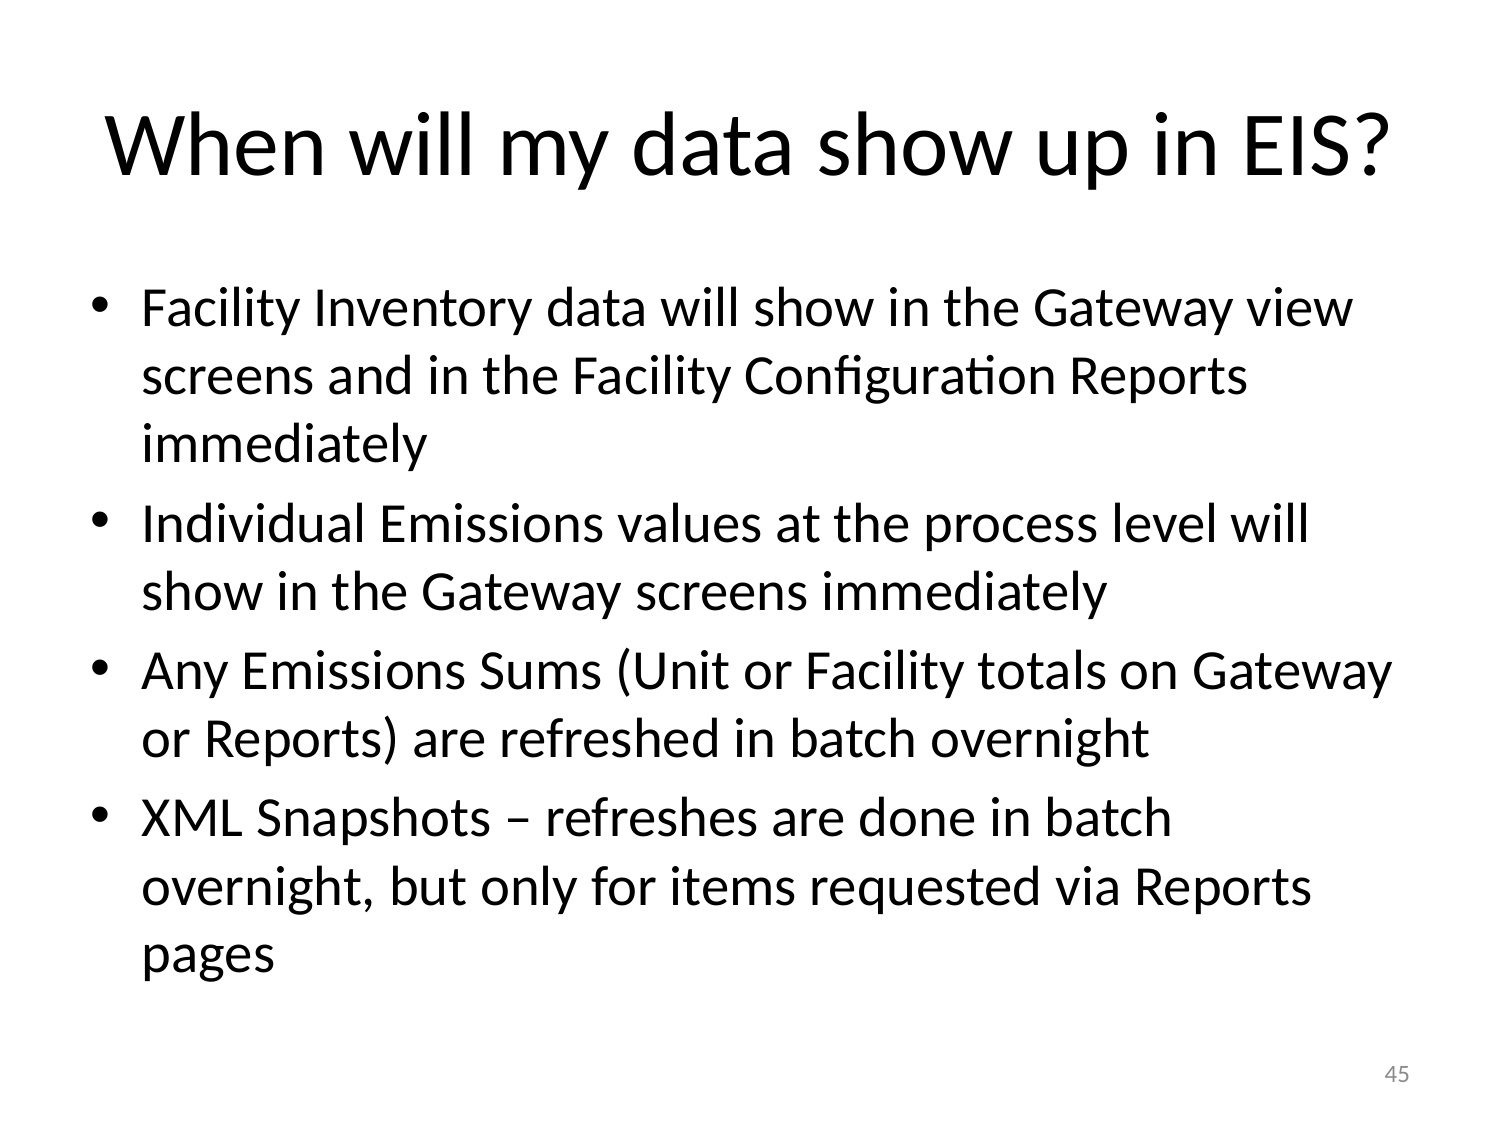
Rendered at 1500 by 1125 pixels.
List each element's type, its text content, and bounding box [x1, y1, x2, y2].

list Facility Inventory data will show in the Gateway view screens and in the Facility Configuration Reports immediately Individual Emissions values at the process level will show in the Gateway screens immediately Any Emissions Sums (Unit or Facility totals on Gateway or Reports) are refreshed in batch overnight XML Snapshots – refreshes are done in batch overnight, but only for items requested via Reports pages [75, 262, 1425, 1005]
slide_number 45 [1074, 1042, 1425, 1103]
title When will my data show up in EIS? [75, 45, 1425, 233]
